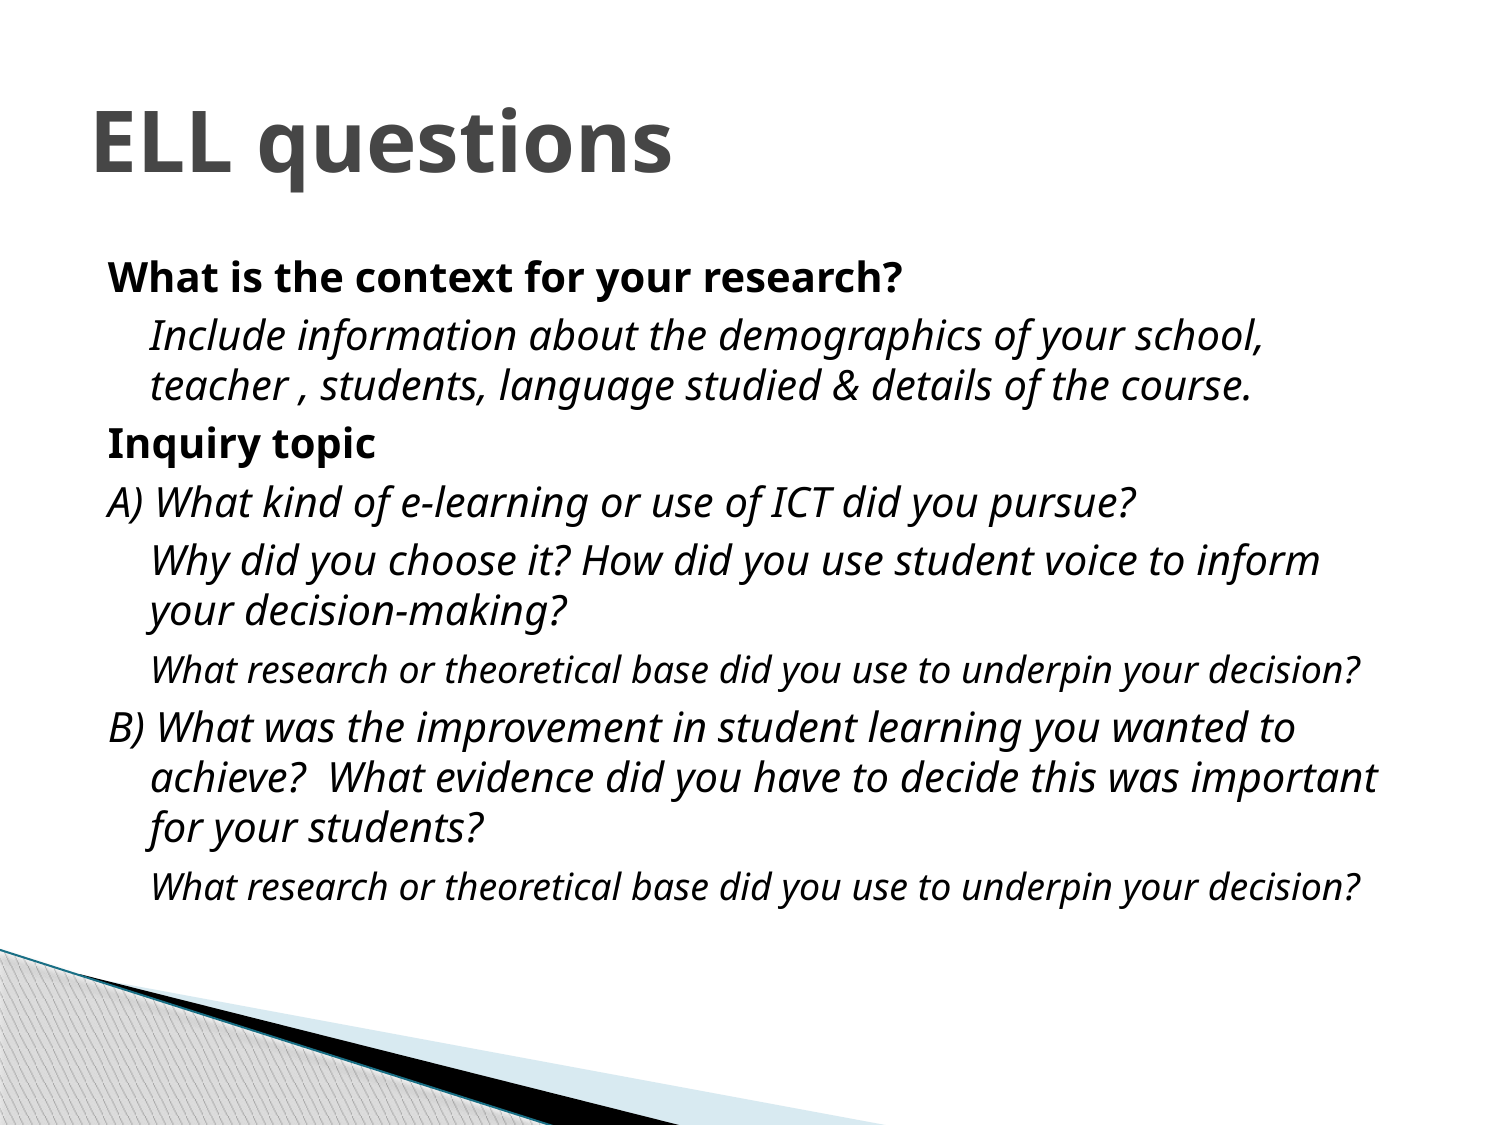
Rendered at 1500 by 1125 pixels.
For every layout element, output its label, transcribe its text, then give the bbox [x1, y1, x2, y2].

list What is the context for your research? Include information about the demographics of your school, teacher , students, language studied & details of the course. Inquiry topic A) What kind of e-learning or use of ICT did you pursue? Why did you choose it? How did you use student voice to inform your decision-making? What research or theoretical base did you use to underpin your decision? B) What was the improvement in student learning you wanted to achieve? What evidence did you have to decide this was important for your students? What research or theoretical base did you use to underpin your decision? [74, 242, 1426, 986]
title ELL questions [75, 45, 1425, 233]
